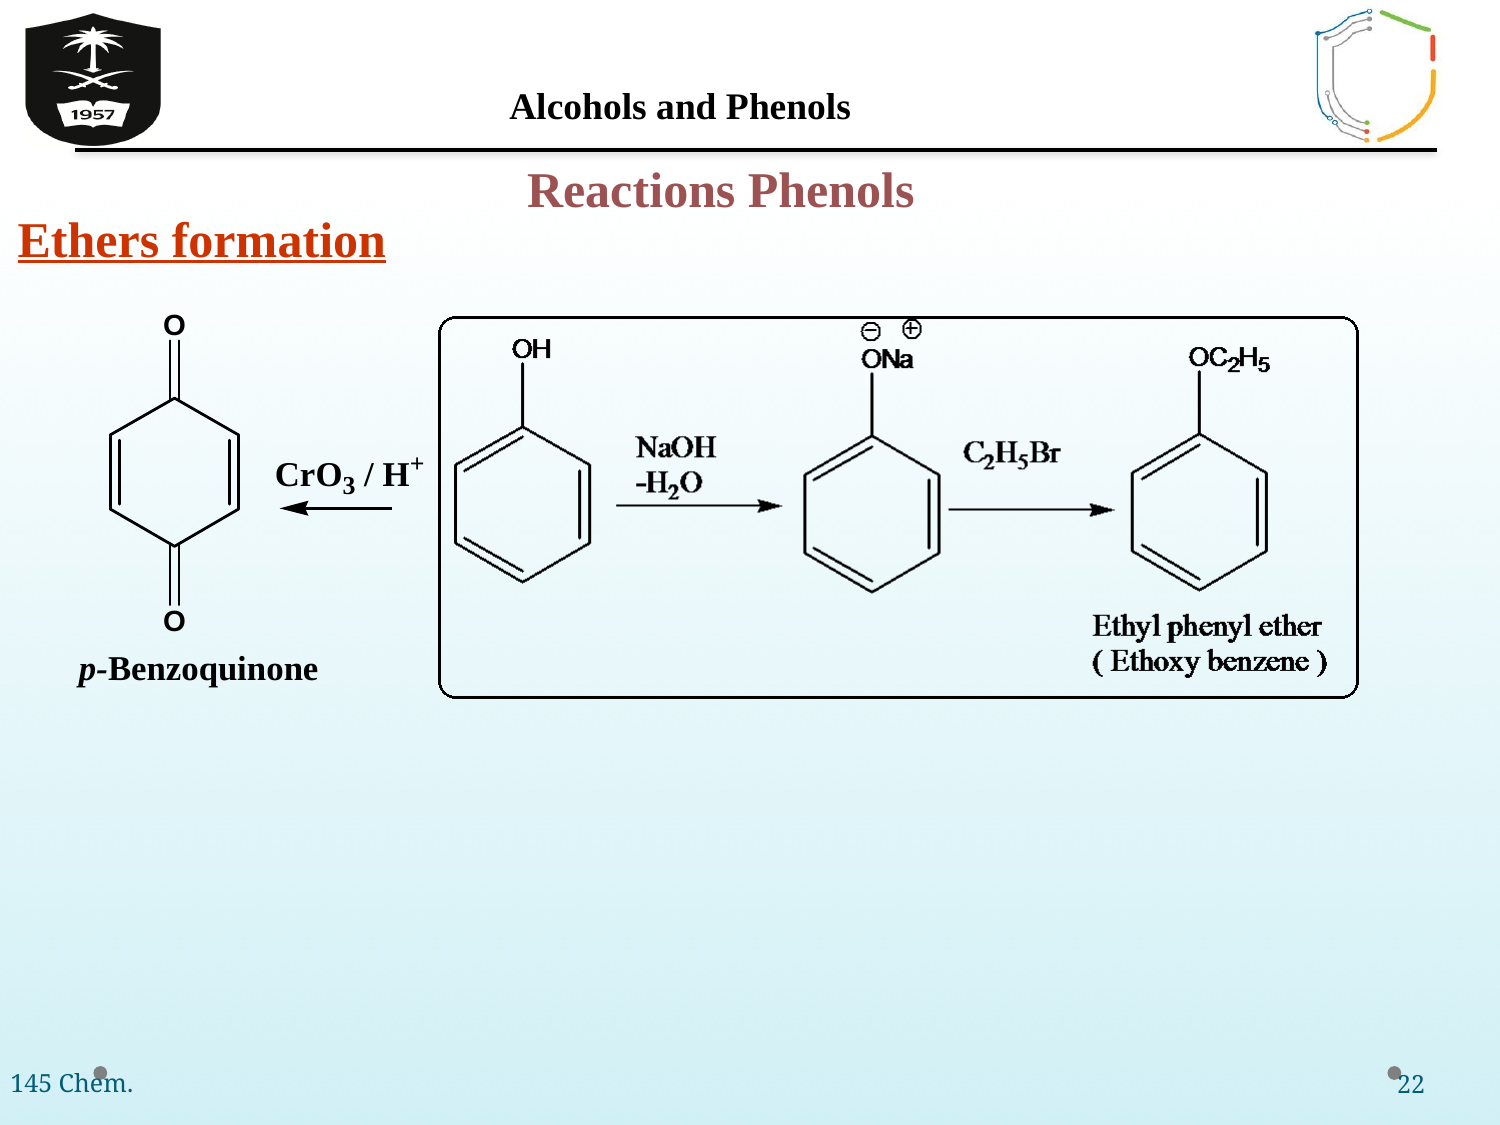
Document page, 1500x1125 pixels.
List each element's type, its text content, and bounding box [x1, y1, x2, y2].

text_box Ethers formation [3, 199, 402, 275]
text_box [74, 312, 425, 688]
text_box 22 [1299, 1042, 1425, 1103]
picture [0, 0, 1500, 1125]
text_box Alcohols and Phenols [494, 74, 866, 135]
text_box 145 Chem. [10, 1037, 561, 1098]
text_box Reactions Phenols [512, 160, 1201, 225]
